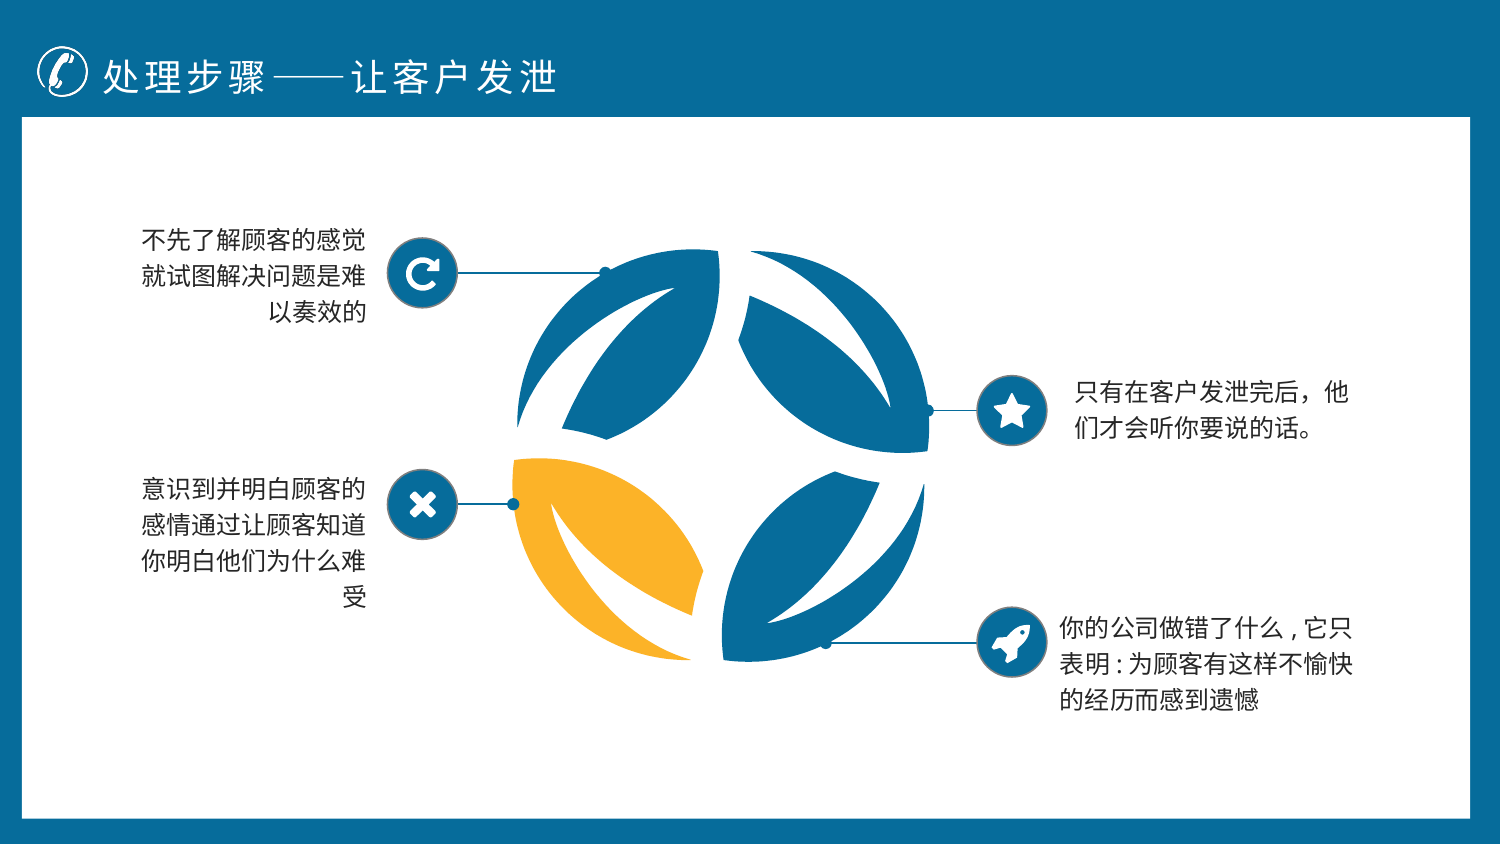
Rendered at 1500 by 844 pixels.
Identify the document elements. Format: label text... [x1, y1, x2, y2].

text_box 处理步骤——让客户发泄 [87, 46, 938, 107]
picture [50, 54, 68, 85]
text_box 只有在客户发泄完后，他们才会听你要说的话。 [1062, 368, 1363, 446]
picture [80, 63, 87, 88]
text_box 意识到并明白顾客的感情通过让顾客知道你明白他们为什么难受 [129, 472, 379, 608]
text_box 你的公司做错了什么,它只表明:为顾客有这样不愉快的经历而感到遗憾 [1048, 596, 1367, 724]
text_box 不先了解顾客的感觉就试图解决问题是难以奏效的 [125, 234, 379, 312]
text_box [387, 238, 1047, 678]
